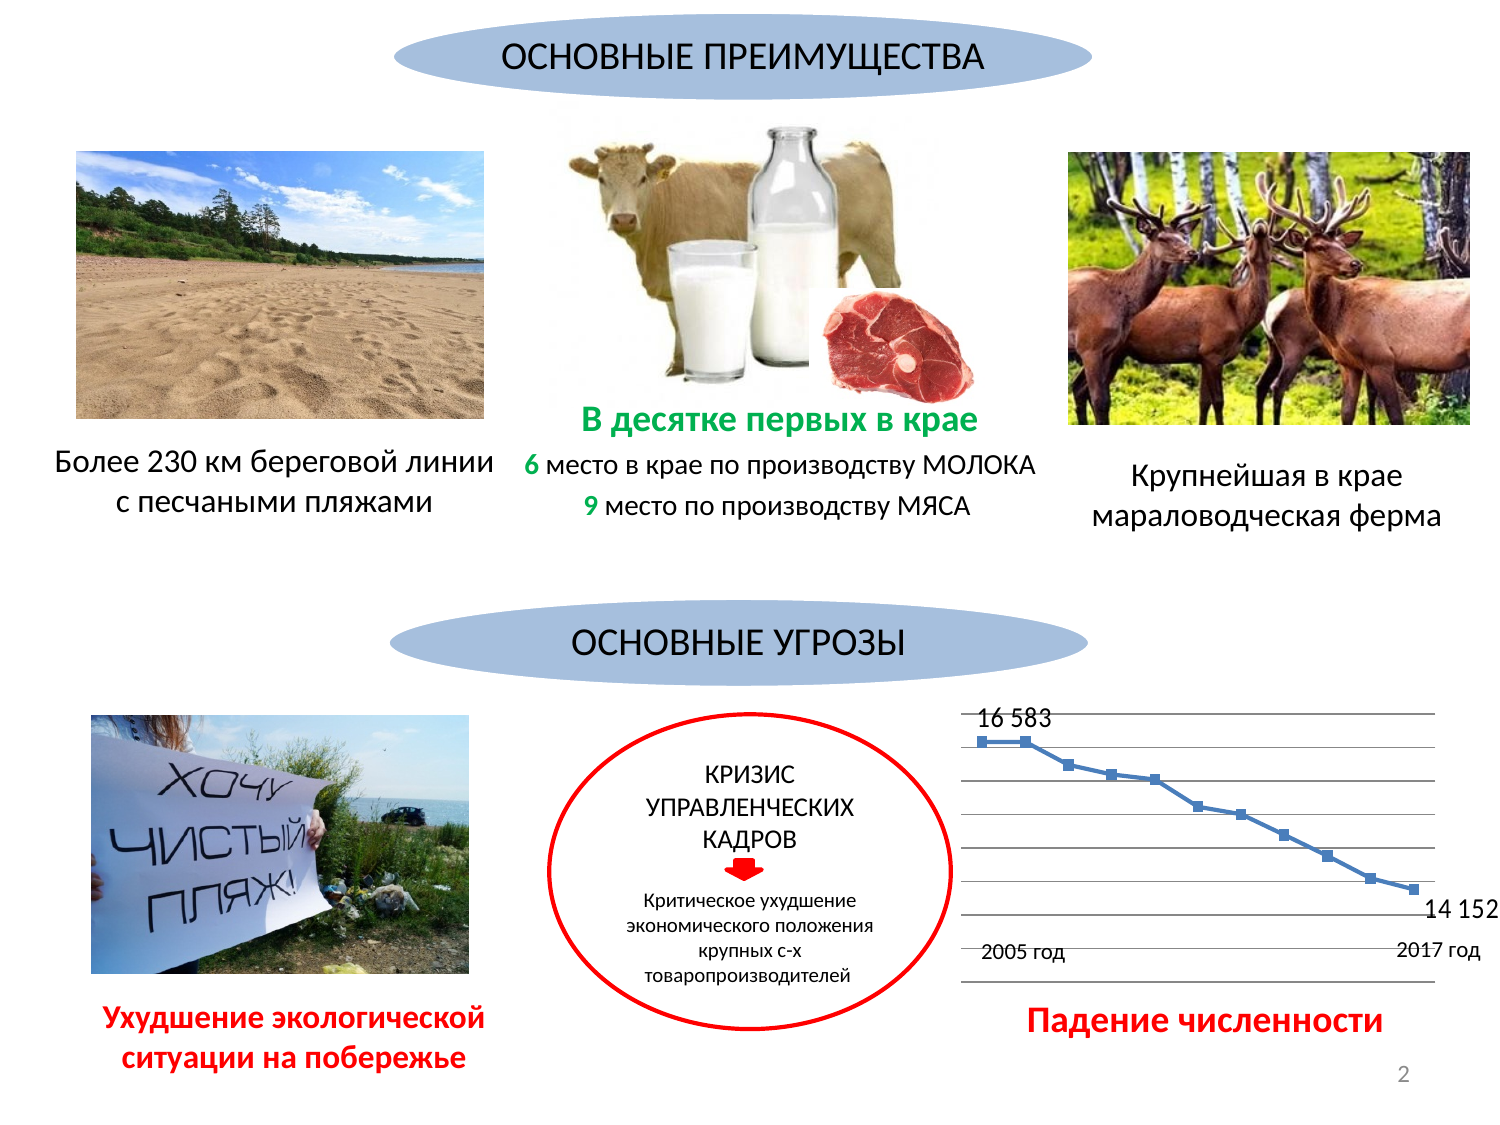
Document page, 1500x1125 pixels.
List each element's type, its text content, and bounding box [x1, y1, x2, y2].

text_box Крупнейшая в крае мараловодческая ферма [1079, 445, 1466, 563]
text_box Падение численности [856, 987, 1500, 1091]
text_box Ухудшение экологической ситуации на побережье [45, 987, 554, 1071]
text_box В десятке первых в крае 6 место в крае по производству МОЛОКА 9 место по производству МЯСА [513, 386, 1058, 452]
chart [950, 705, 1500, 988]
picture [548, 102, 985, 408]
text_box Более 230 км береговой линии с песчаными пляжами [46, 432, 514, 497]
picture [76, 150, 484, 420]
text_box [52, 11, 1477, 102]
text_box [724, 858, 764, 881]
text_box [64, 597, 1489, 689]
slide_number 2 [1074, 1042, 1425, 1103]
text_box КРИЗИС УПРАВЛЕНЧЕСКИХ КАДРОВ Критическое ухудшение экономического положения крупных с-х товаропроизводителей [547, 712, 945, 1032]
picture [1068, 152, 1471, 425]
picture [90, 715, 470, 974]
